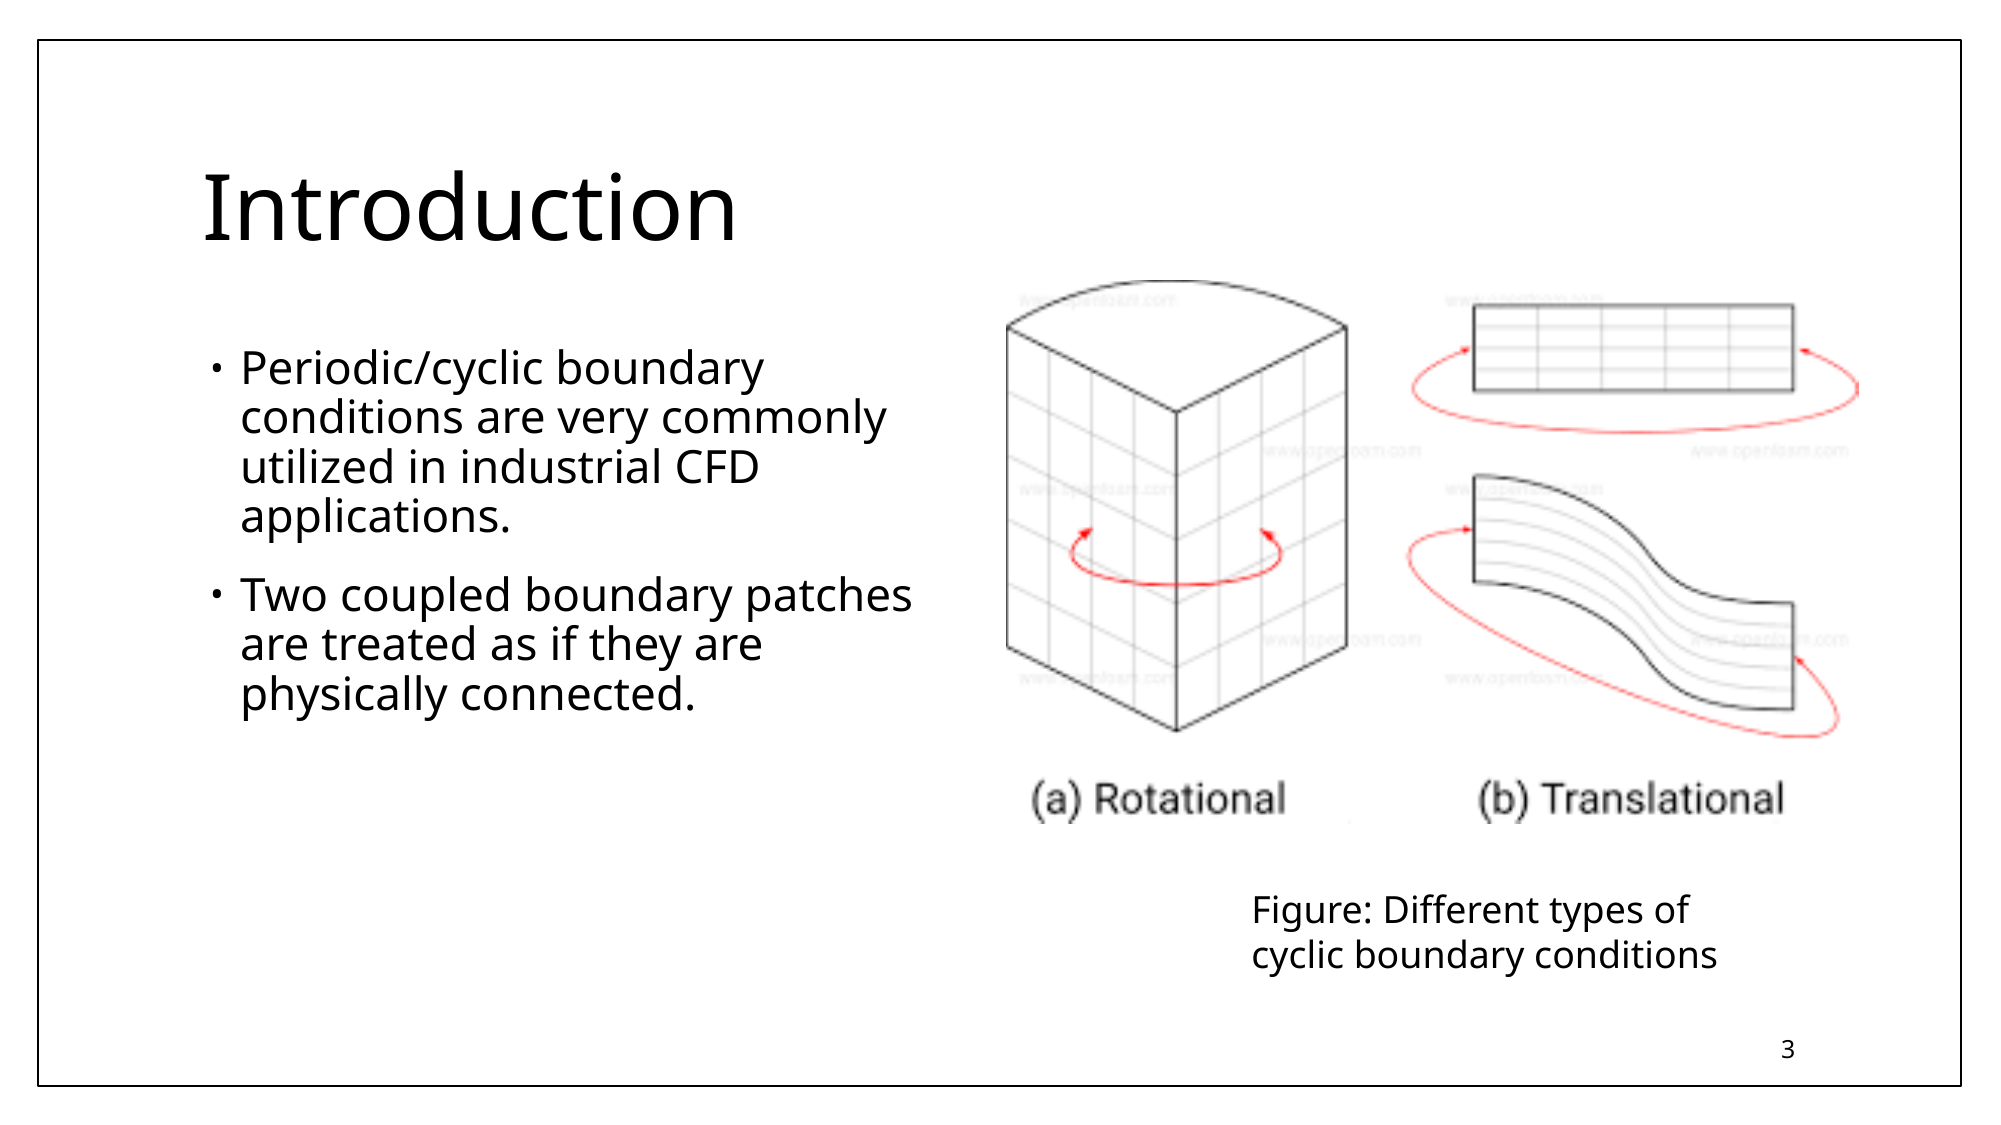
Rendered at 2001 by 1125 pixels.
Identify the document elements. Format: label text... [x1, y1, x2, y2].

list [1005, 280, 1860, 824]
title Introduction [187, 99, 1808, 323]
slide_number 3 [1530, 1020, 1811, 1081]
text_box Figure: Different types of cyclic boundary conditions [1236, 878, 1786, 984]
list Periodic/cyclic boundary conditions are very commonly utilized in industrial CFD applications. Two coupled boundary patches are treated as if they are physically connected. [187, 337, 968, 998]
